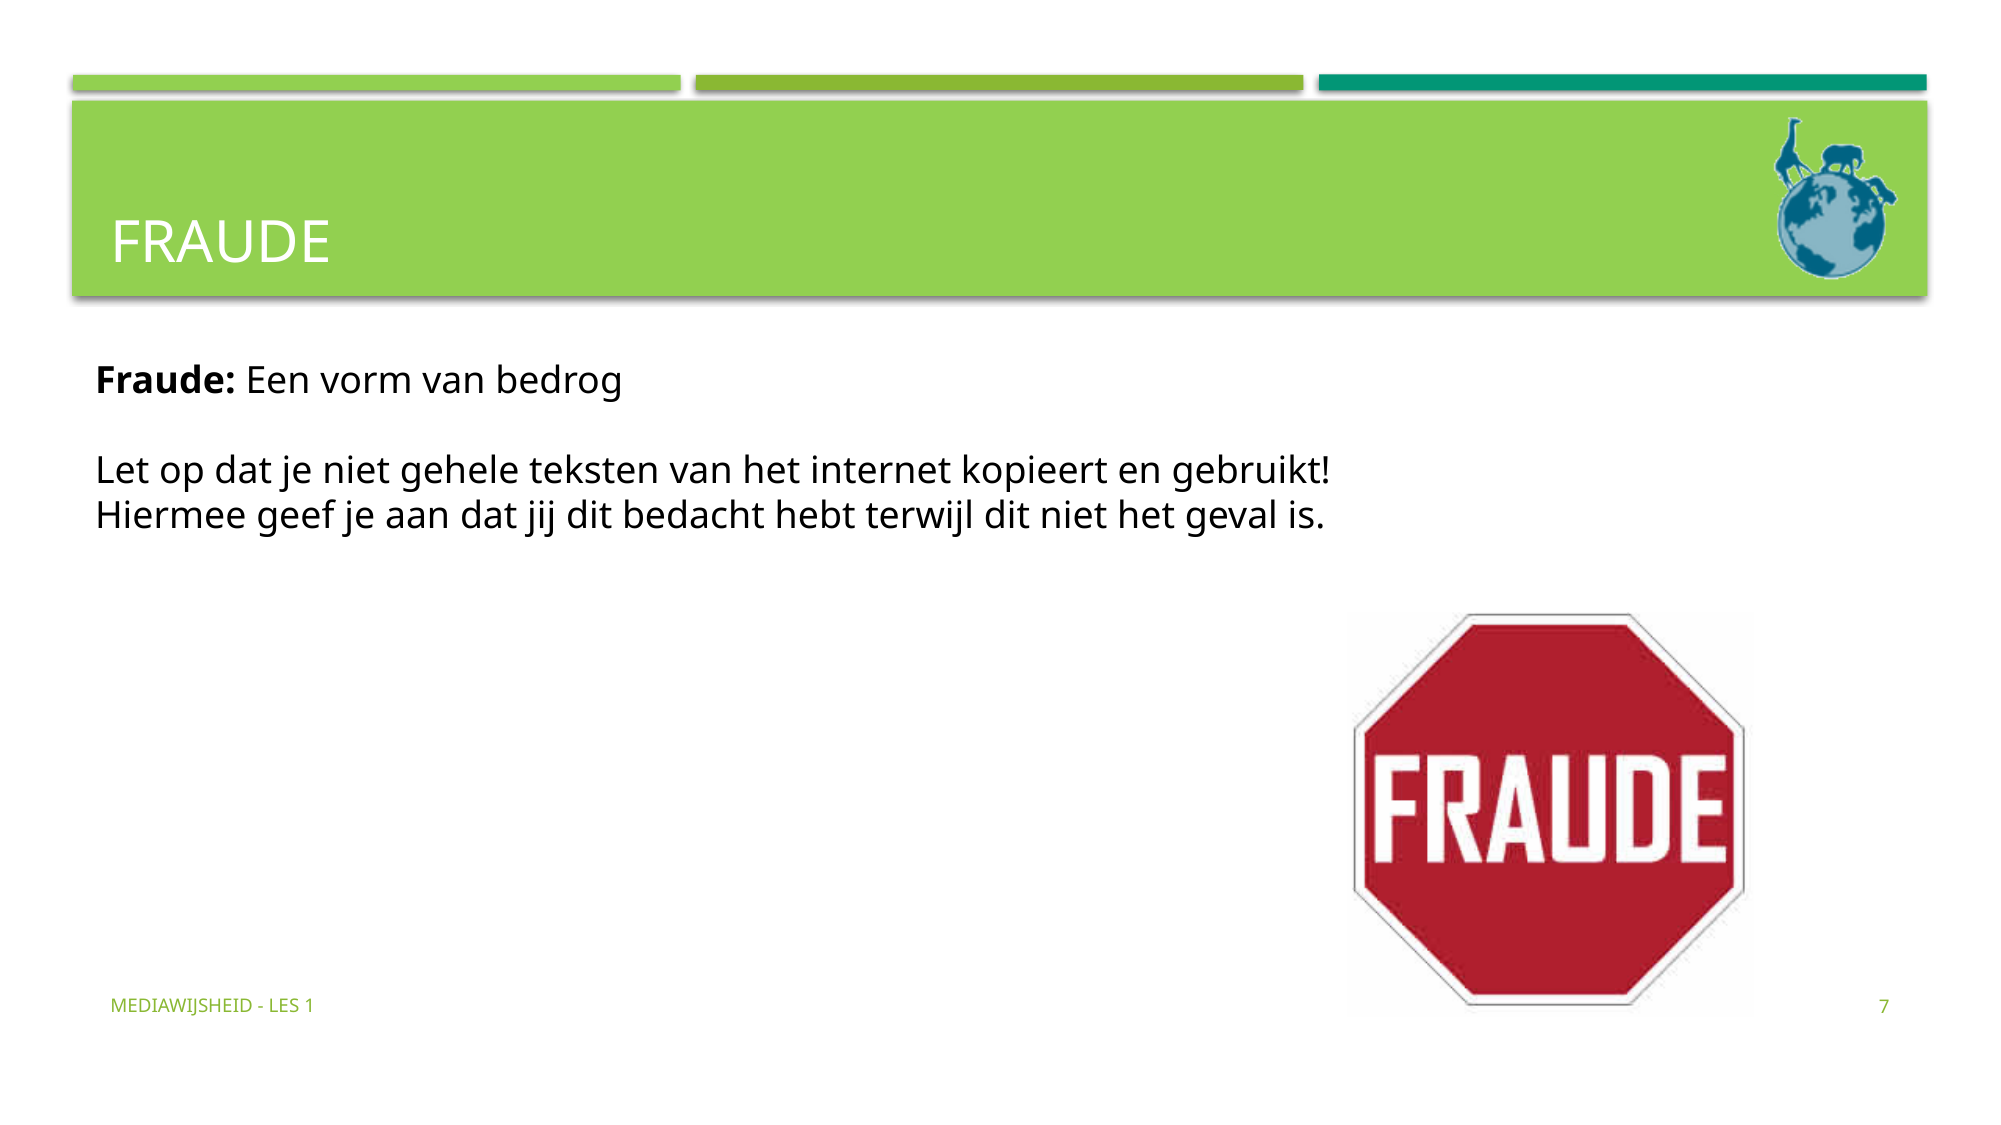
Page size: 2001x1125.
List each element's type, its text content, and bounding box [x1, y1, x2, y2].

picture [1752, 102, 1921, 282]
text_box Fraude: Een vorm van bedrog Let op dat je niet gehele teksten van het internet kopieert en gebruikt! Hiermee geef je aan dat jij dit bedacht hebt terwijl dit niet het geval is. [80, 348, 1921, 544]
picture [1347, 612, 1754, 1017]
footer Mediawijsheid - Les 1 [95, 976, 1230, 1037]
title Fraude [95, 115, 1747, 282]
slide_number 7 [1732, 977, 1905, 1037]
